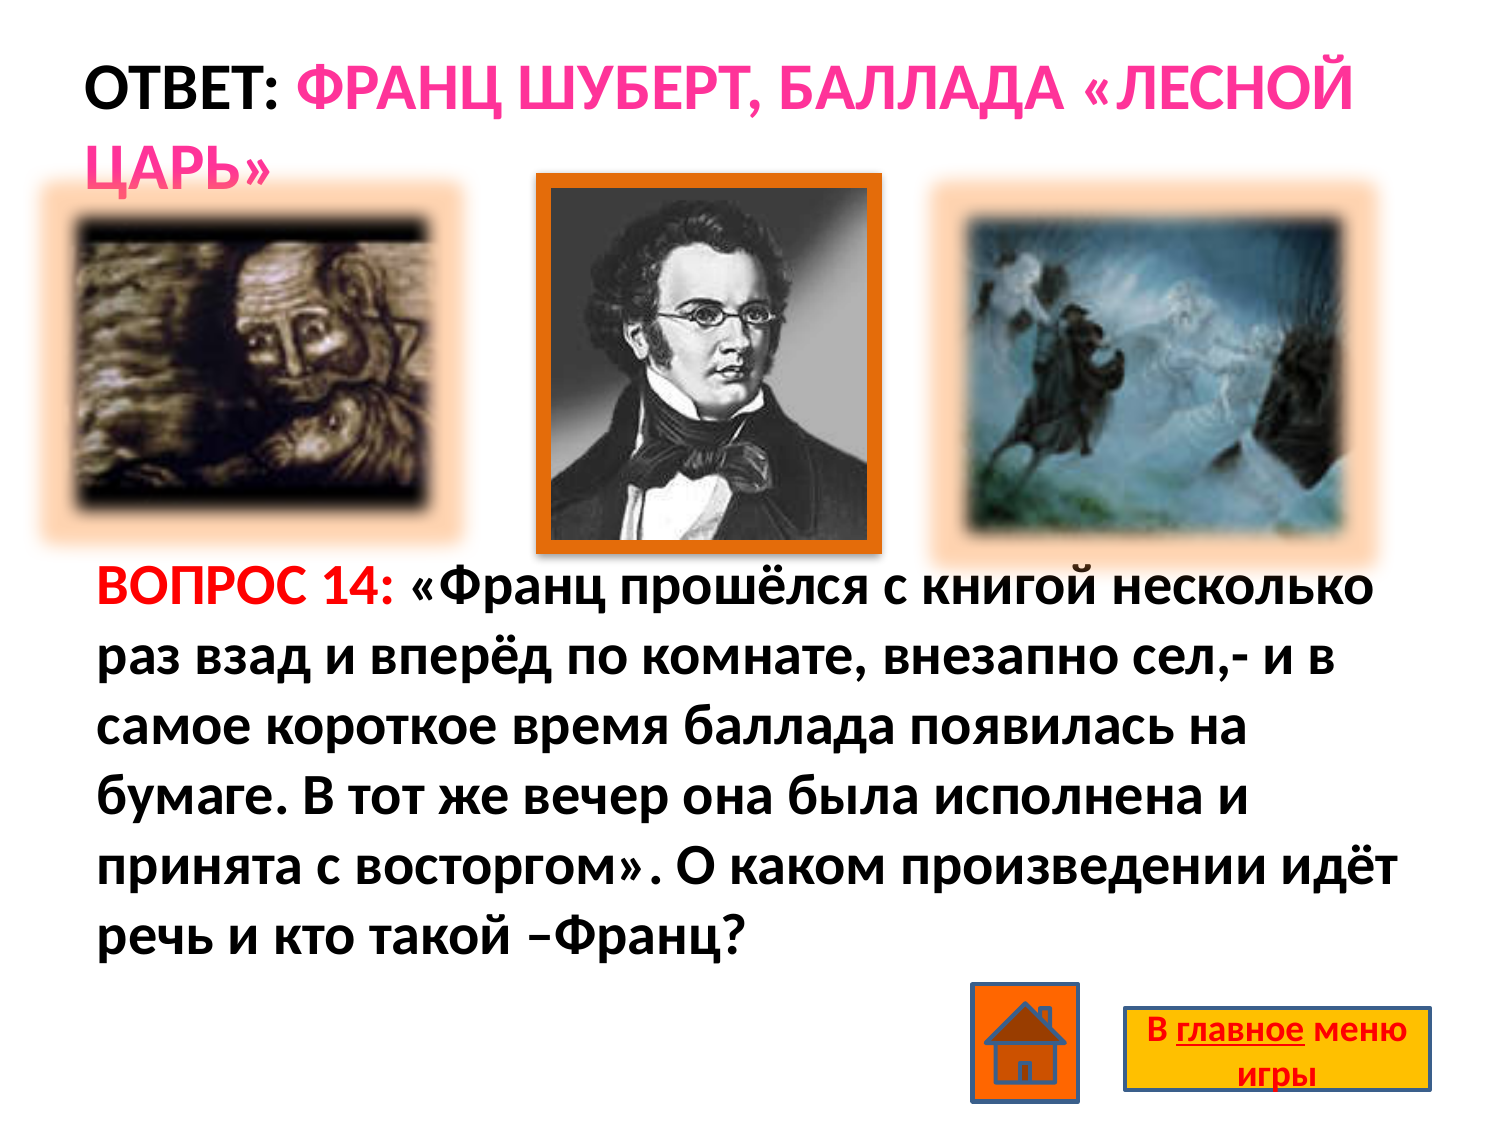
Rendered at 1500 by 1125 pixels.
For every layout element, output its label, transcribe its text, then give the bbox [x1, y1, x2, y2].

text_box В главное меню игры [1123, 1006, 1432, 1092]
text_box [970, 982, 1080, 1104]
picture [550, 187, 868, 540]
text_box ОТВЕТ: ФРАНЦ ШУБЕРТ, БАЛЛАДА «ЛЕСНОЙ ЦАРЬ» [70, 35, 1430, 210]
text_box ВОПРОС 14: «Франц прошёлся с книгой несколько раз взад и вперёд по комнате, внезапно сел,- и в самое короткое время баллада появилась на бумаге. В тот же вечер она была исполнена и принята с восторгом». О каком произведении идёт речь и кто такой –Франц? [82, 538, 1454, 974]
picture [948, 198, 1360, 551]
picture [58, 198, 446, 528]
